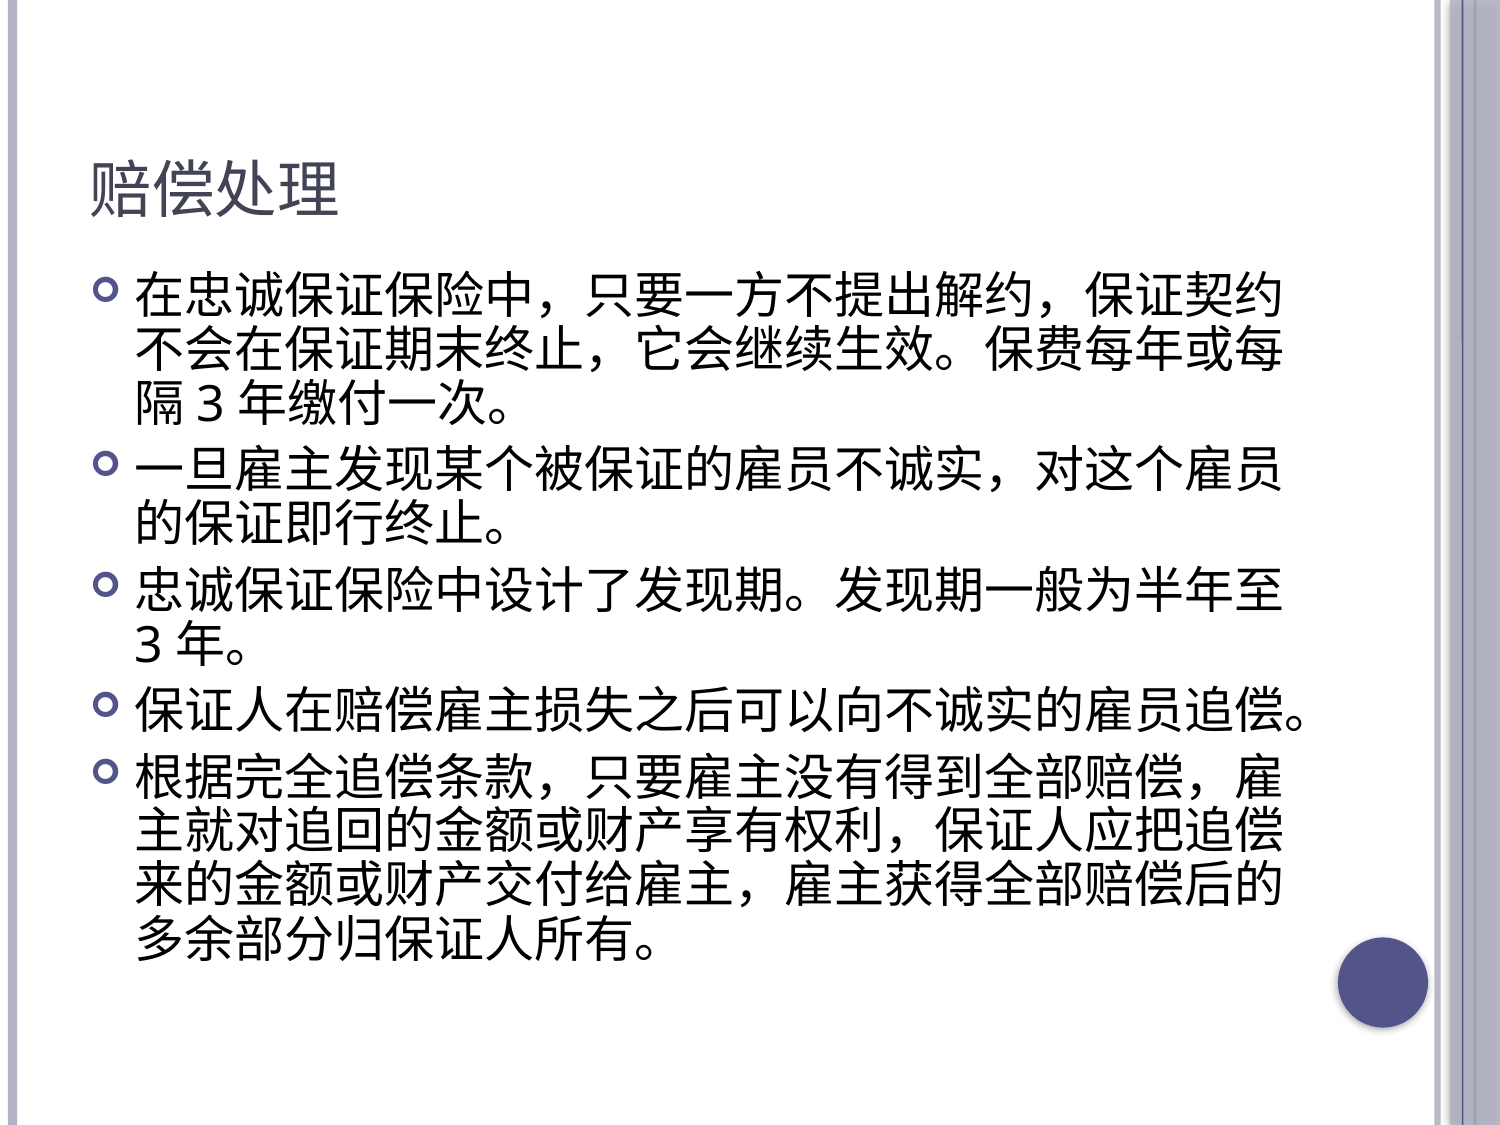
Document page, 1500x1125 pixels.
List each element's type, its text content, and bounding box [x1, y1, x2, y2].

list 在忠诚保证保险中，只要一方不提出解约，保证契约不会在保证期末终止，它会继续生效。保费每年或每隔3年缴付一次。 一旦雇主发现某个被保证的雇员不诚实，对这个雇员的保证即行终止。 忠诚保证保险中设计了发现期。发现期一般为半年至3年。 保证人在赔偿雇主损失之后可以向不诚实的雇员追偿。 根据完全追偿条款，只要雇主没有得到全部赔偿，雇主就对追回的金额或财产享有权利，保证人应把追偿来的金额或财产交付给雇主，雇主获得全部赔偿后的多余部分归保证人所有。 [74, 262, 1301, 1063]
title 赔偿处理 [75, 45, 1300, 233]
